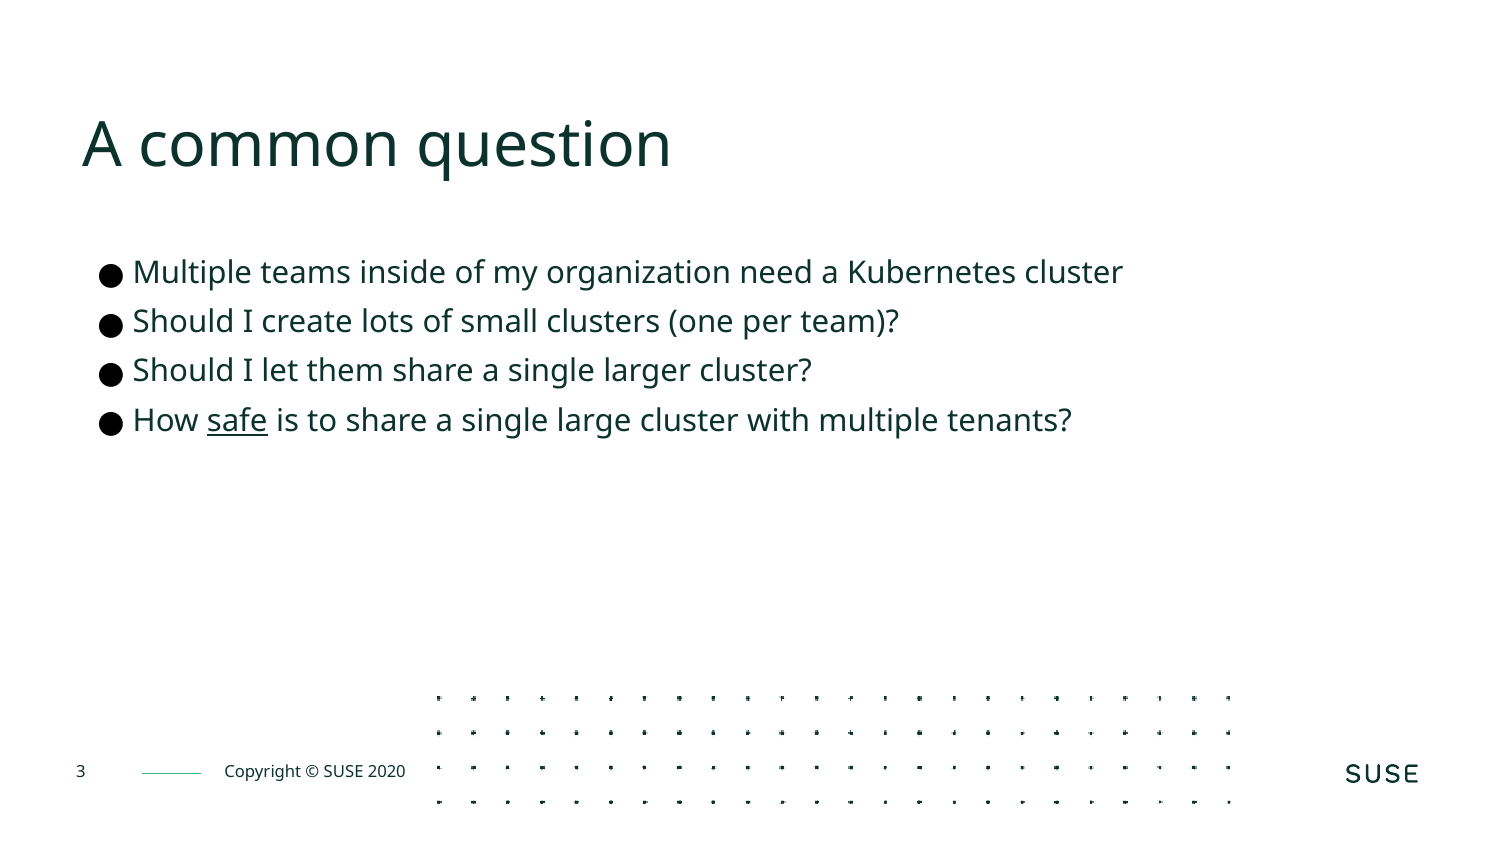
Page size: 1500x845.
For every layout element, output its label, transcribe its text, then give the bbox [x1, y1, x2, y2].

text_box Multiple teams inside of my organization need a Kubernetes cluster Should I create lots of small clusters (one per team)? Should I let them share a single larger cluster? How safe is to share a single large cluster with multiple tenants? [82, 244, 1299, 695]
picture [437, 696, 1255, 815]
text_box A common question [82, 103, 1453, 260]
picture [1346, 764, 1418, 783]
